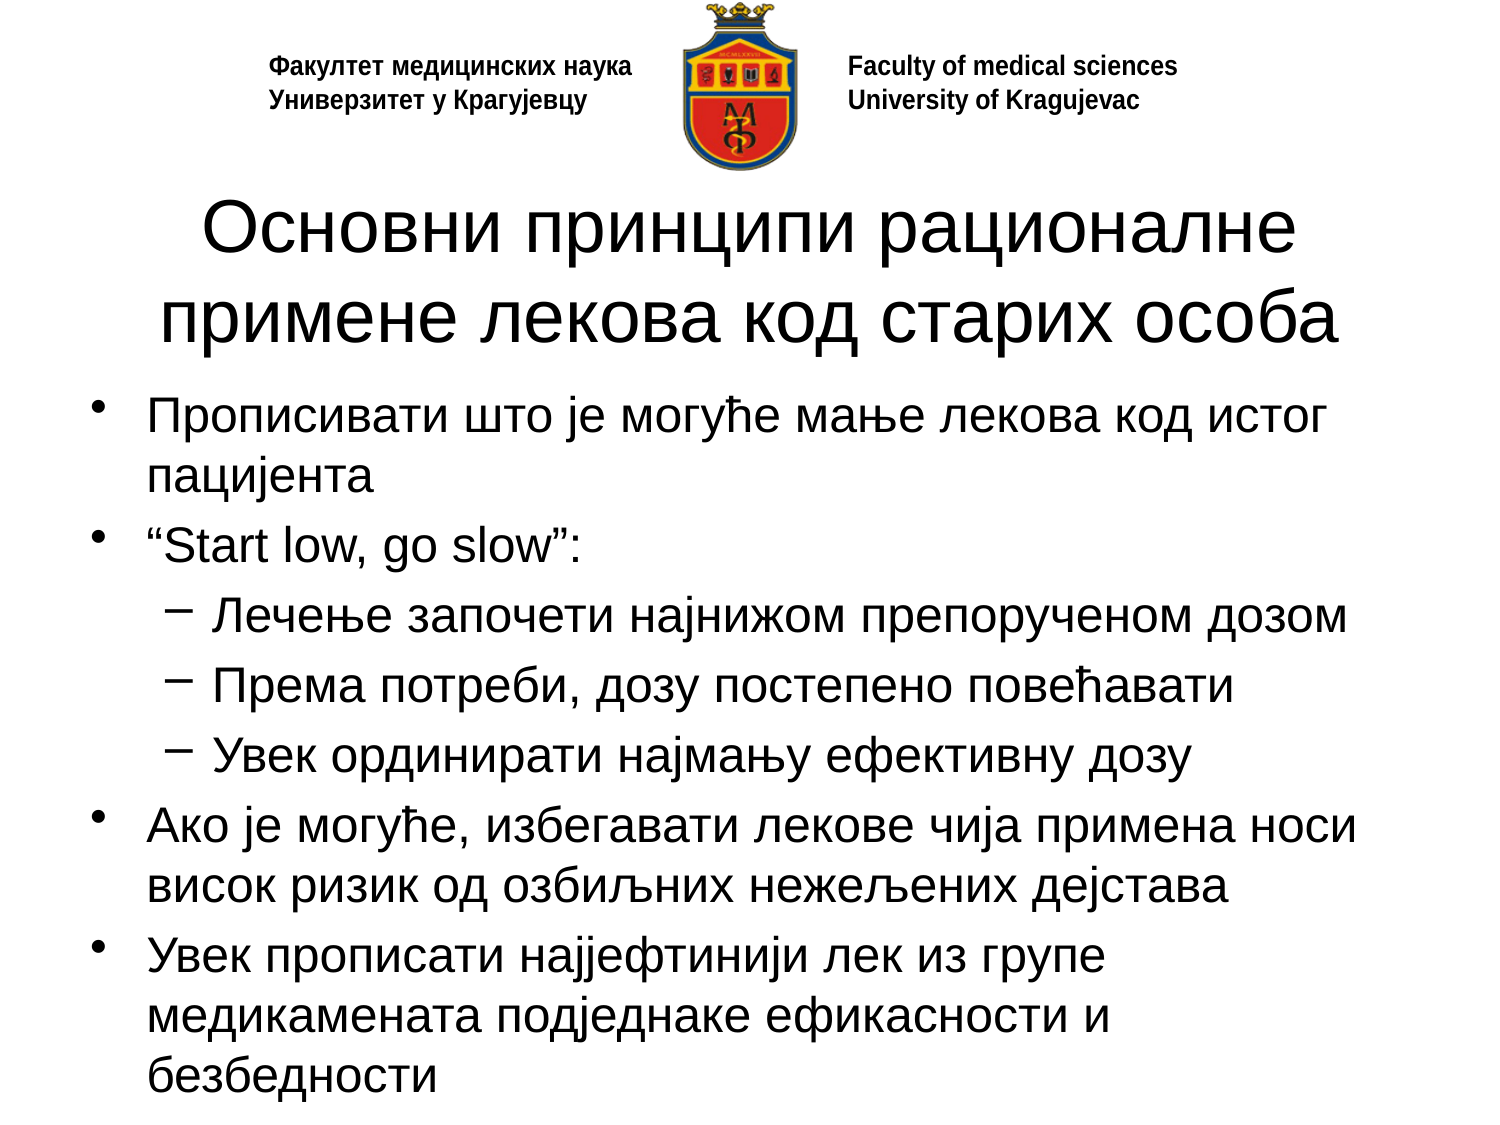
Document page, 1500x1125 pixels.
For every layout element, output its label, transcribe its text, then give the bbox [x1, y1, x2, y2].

title Основни принципи рационалне примене лекова код старих особа [74, 173, 1426, 362]
list Прописивати што је могуће мање лекова код истог пацијента “Start low, go slow”: Лечење започети најнижом препорученом дозом Према потреби, дозу постепено повећавати Увек ординирати најмању ефективну дозу Ако је могуће, избегавати лекове чија примена носи висок ризик од озбиљних нежељених дејстава Увек прописати најјефтинији лек из групе медикамената подједнаке ефикасности и безбедности [74, 374, 1426, 1118]
